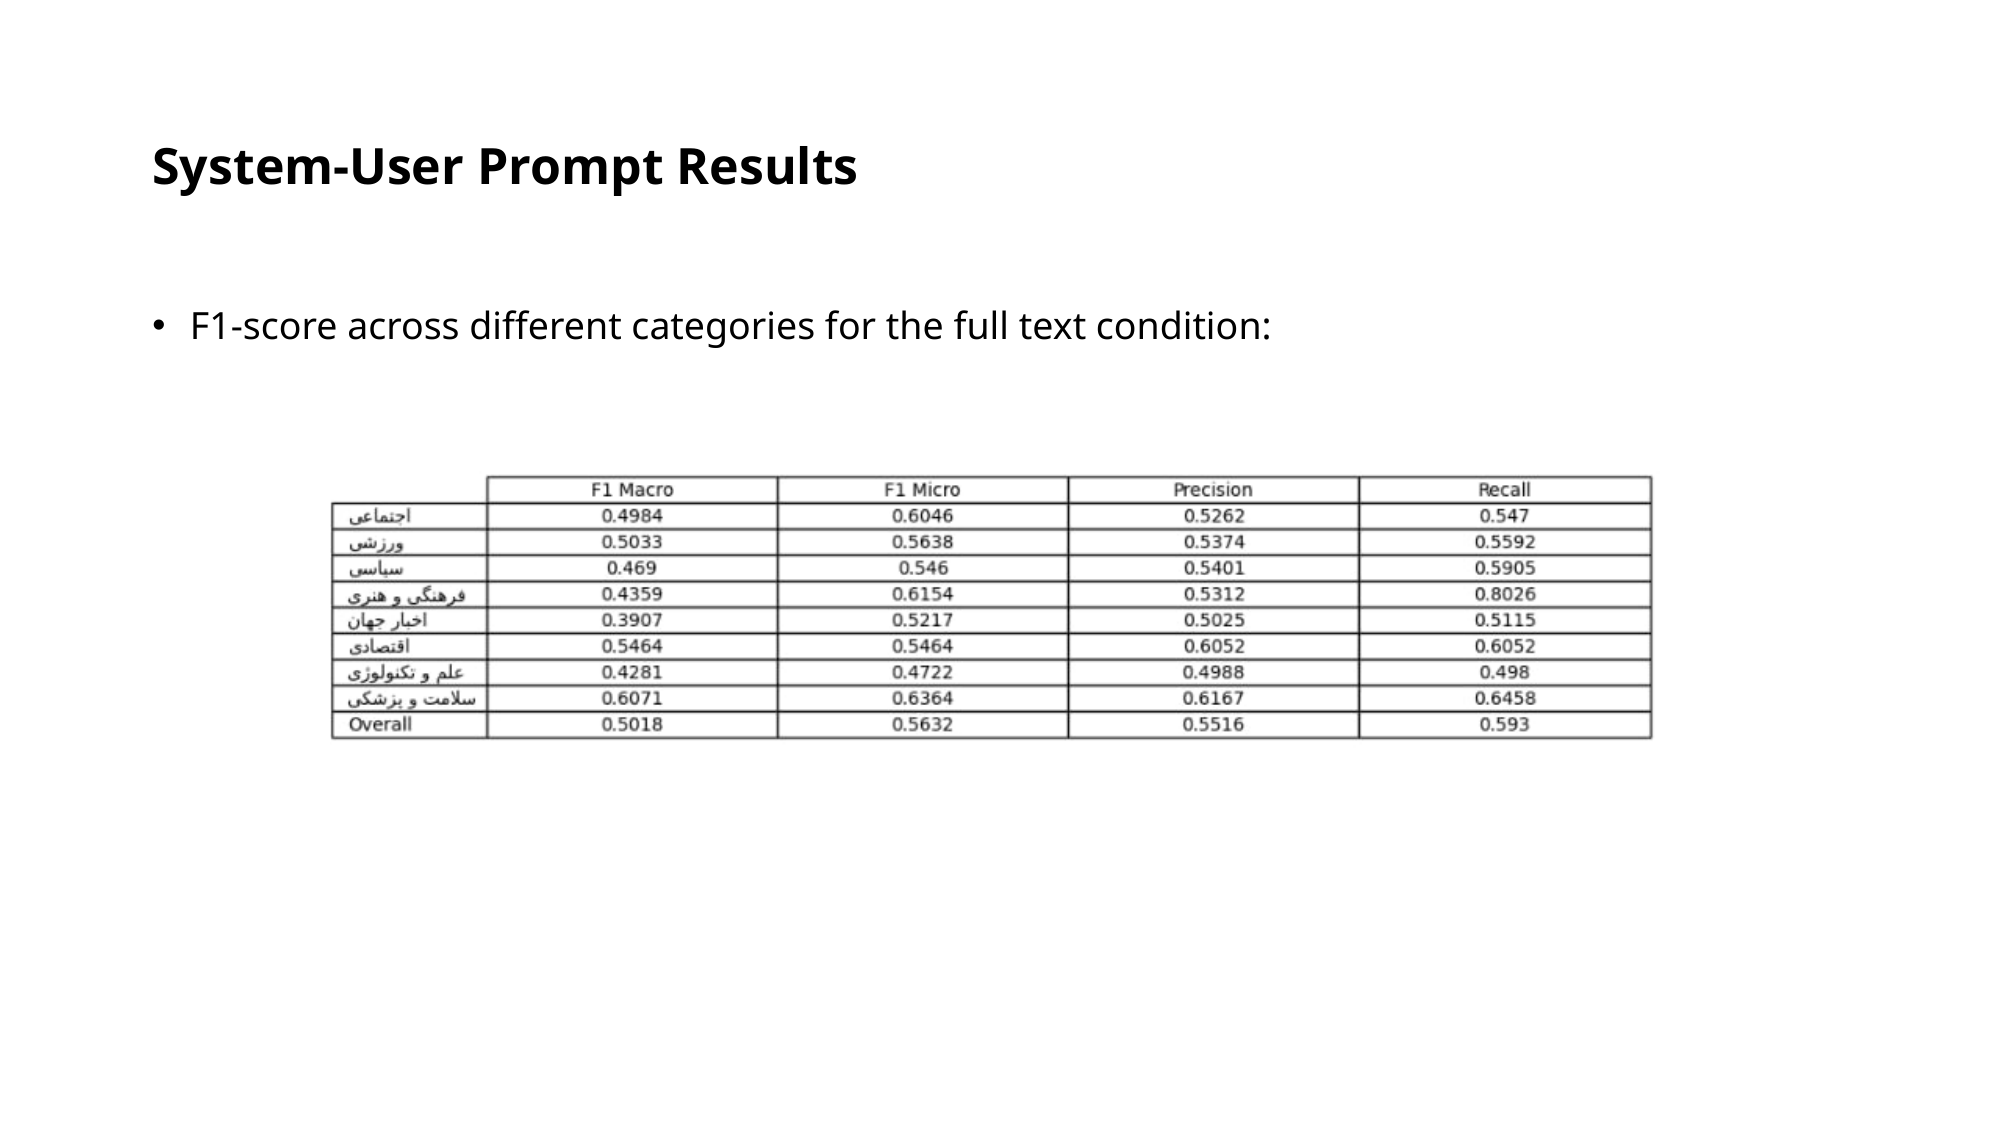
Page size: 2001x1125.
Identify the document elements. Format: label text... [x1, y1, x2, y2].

title System-User Prompt Results [137, 59, 1863, 278]
list F1-score across different categories for the full text condition: [137, 299, 1863, 1014]
picture [329, 433, 1671, 835]
